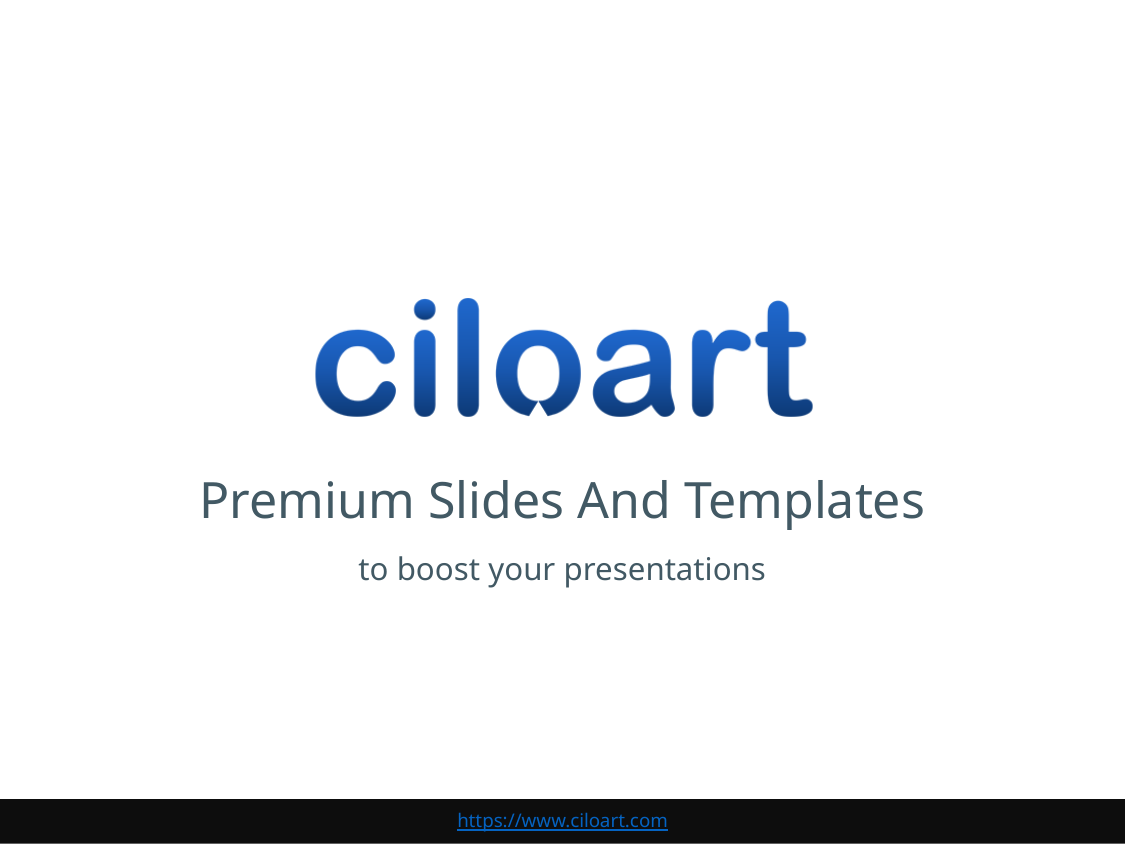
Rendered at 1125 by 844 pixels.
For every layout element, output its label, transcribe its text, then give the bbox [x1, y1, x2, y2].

text_box Premium Slides And Templates [83, 468, 1042, 529]
text_box https://www.ciloart.com [0, 799, 1125, 844]
picture [256, 256, 869, 461]
text_box to boost your presentations [115, 549, 1010, 587]
